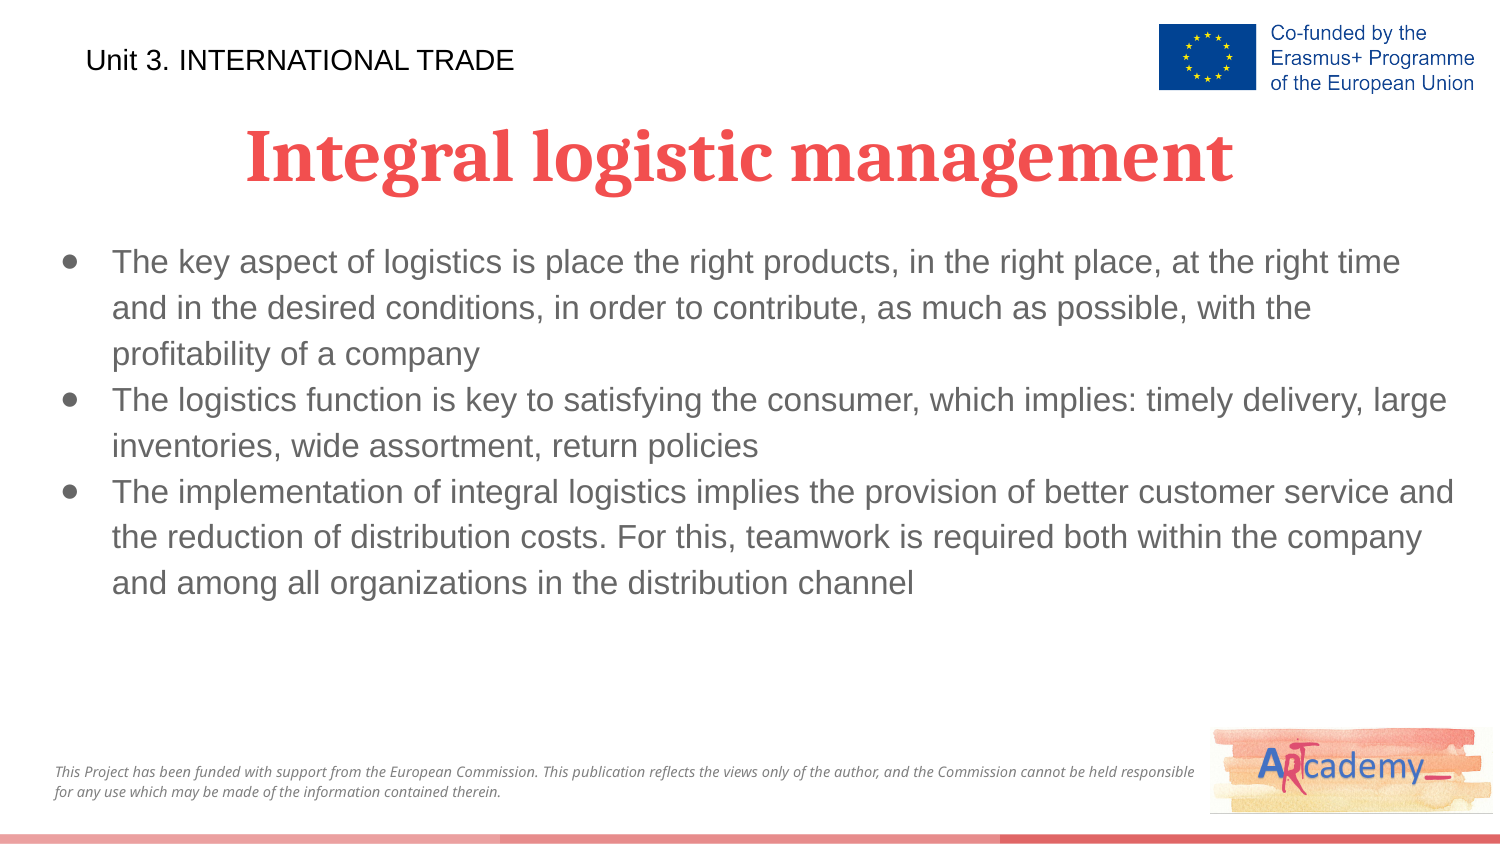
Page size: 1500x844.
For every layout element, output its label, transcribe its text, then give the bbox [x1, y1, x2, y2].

picture [1210, 709, 1493, 844]
list The key aspect of logistics is place the right products, in the right place, at the right time and in the desired conditions, in order to contribute, as much as possible, with the profitability of a company The logistics function is key to satisfying the consumer, which implies: timely delivery, large inventories, wide assortment, return policies The implementation of integral logistics implies the provision of better customer service and the reduction of distribution costs. For this, teamwork is required both within the company and among all organizations in the distribution channel [21, 219, 1479, 732]
title Integral logistic management [9, 84, 1487, 212]
text_box This Project has been funded with support from the European Commission. This publication reflects the views only of the author, and the Commission cannot be held responsible for any use which may be made of the information contained therein. [39, 754, 1205, 799]
picture [1158, 24, 1474, 94]
text_box Unit 3. INTERNATIONAL TRADE [70, 33, 750, 84]
